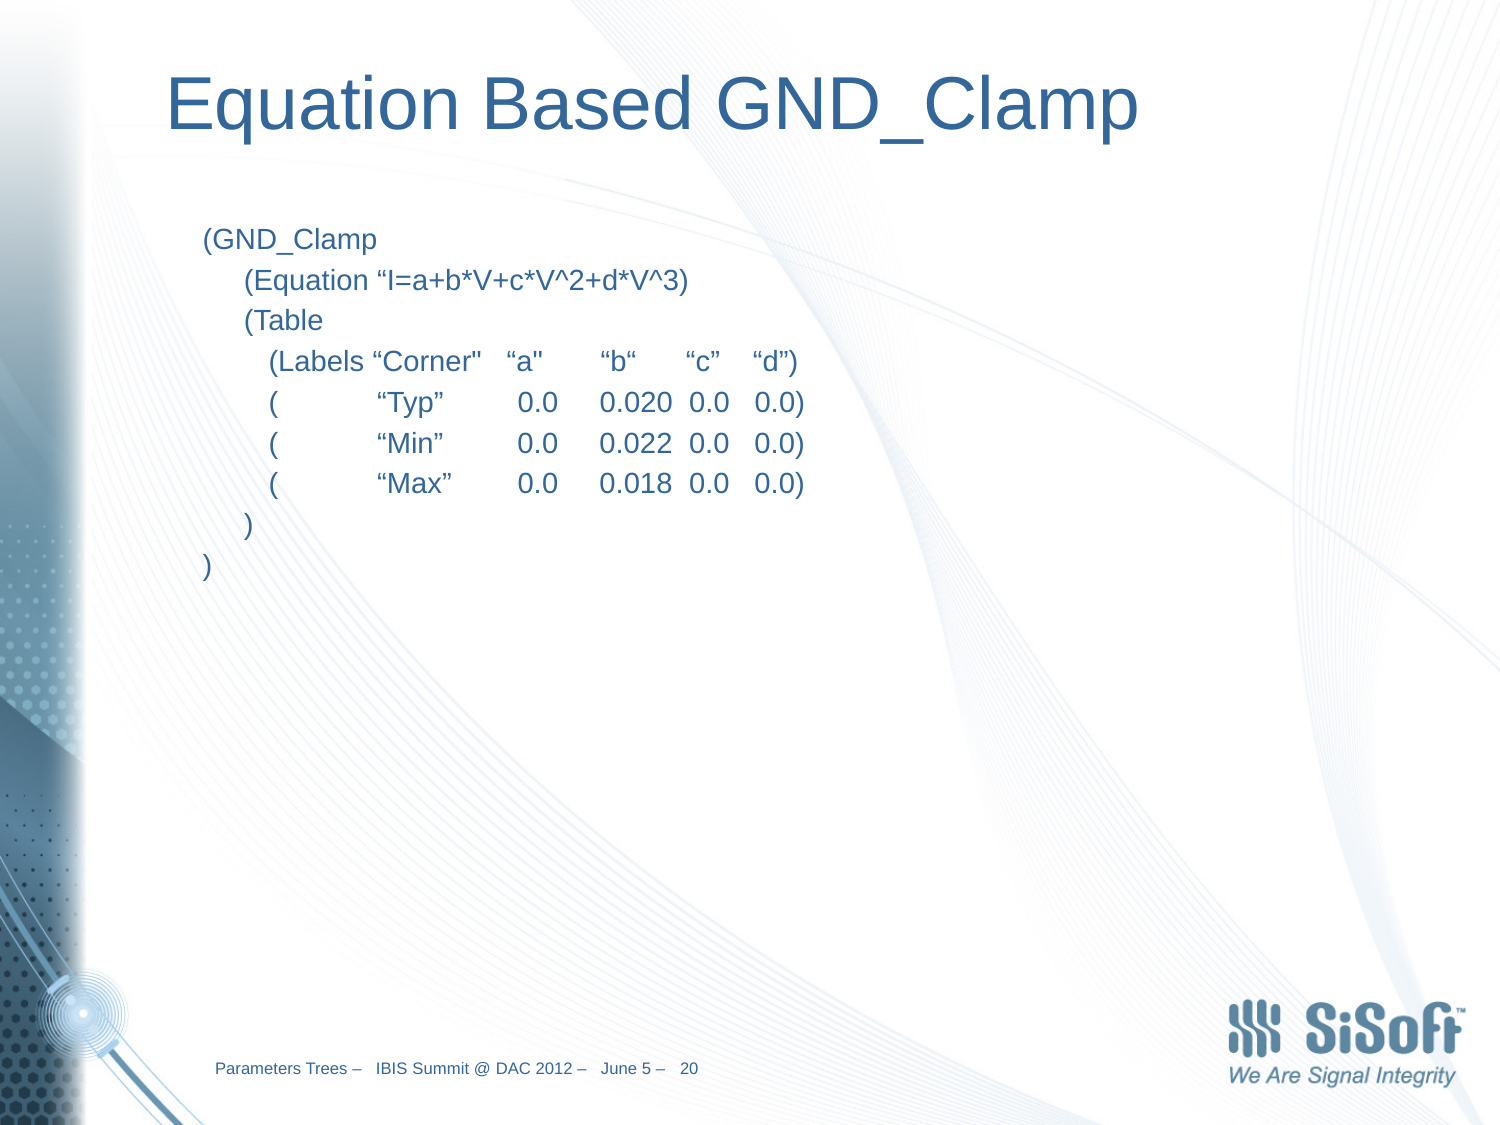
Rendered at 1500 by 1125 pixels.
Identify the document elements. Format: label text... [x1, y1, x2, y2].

title Equation Based GND_Clamp [150, 24, 1300, 175]
list (GND_Clamp (Equation “I=a+b*V+c*V^2+d*V^3) (Table (Labels “Corner" “a" “b“ “c” “d”) ( “Typ” 0.0 0.020 0.0 0.0) ( “Min” 0.0 0.022 0.0 0.0) ( “Max” 0.0 0.018 0.0 0.0) ) ) [187, 212, 1363, 963]
footer Parameters Trees – IBIS Summit @ DAC 2012 – June 5 – 20 [200, 1050, 975, 1104]
picture [0, 0, 1500, 1125]
